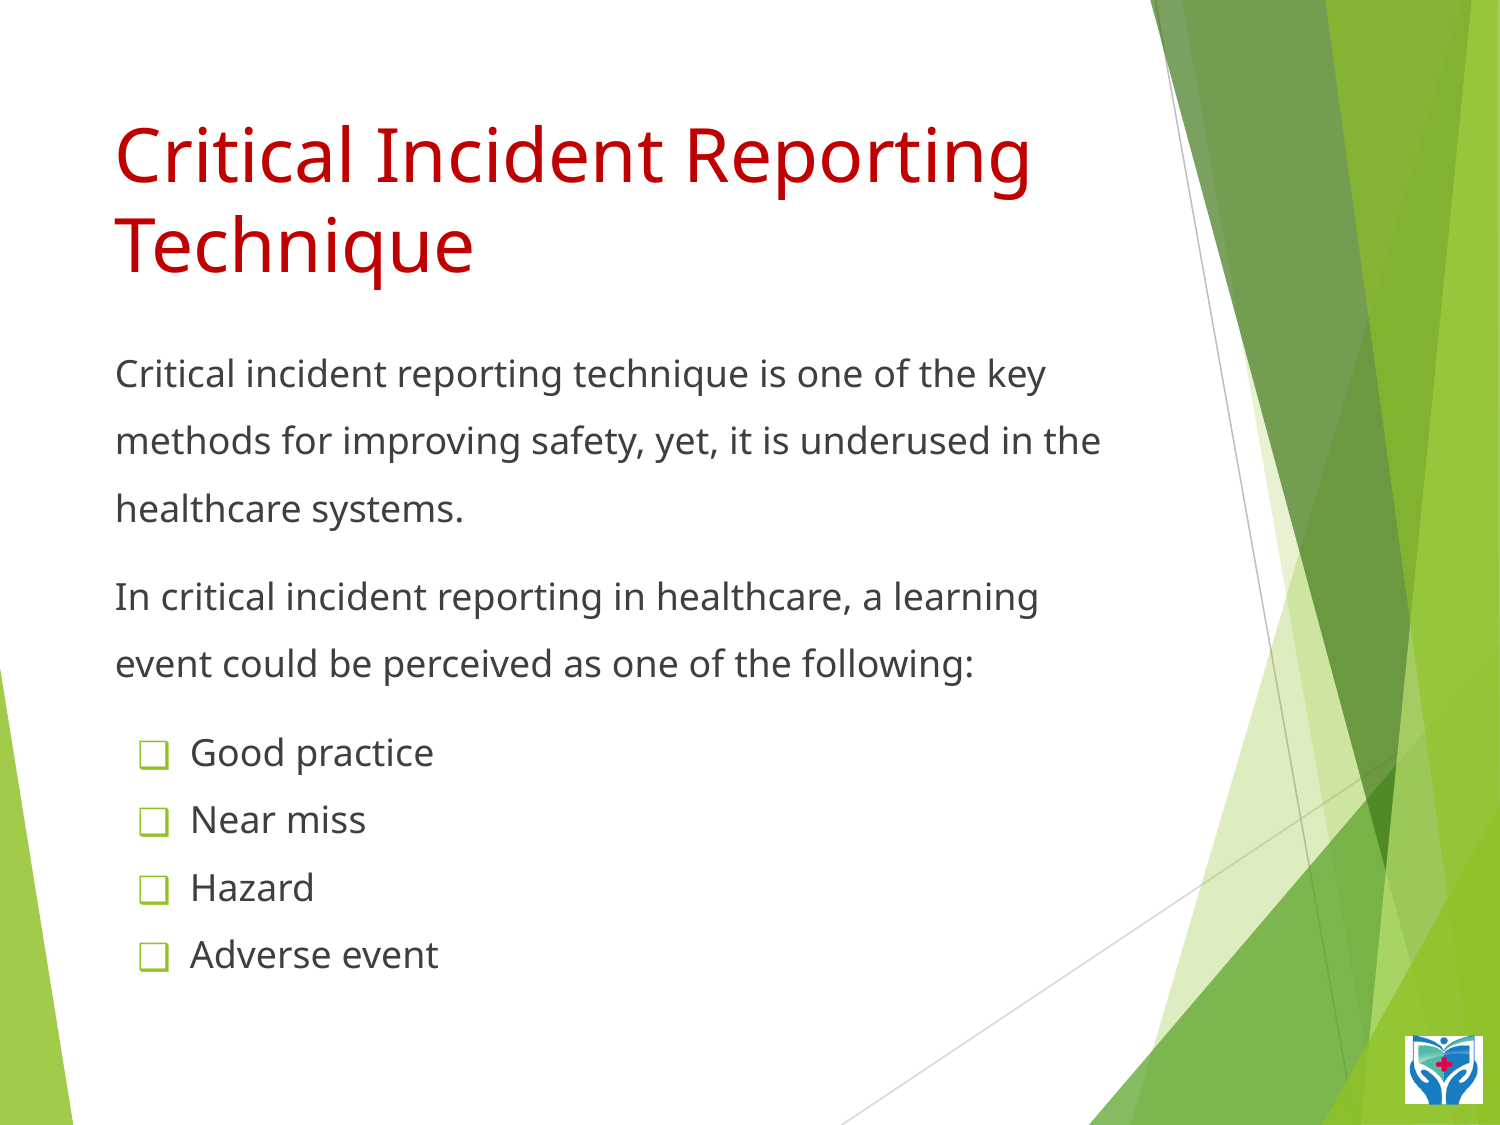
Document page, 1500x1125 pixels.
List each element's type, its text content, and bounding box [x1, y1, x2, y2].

picture [1404, 1035, 1483, 1105]
list Critical incident reporting technique is one of the key methods for improving safety, yet, it is underused in the healthcare systems. In critical incident reporting in healthcare, a learning event could be perceived as one of the following: Good practice Near miss Hazard Adverse event [99, 319, 1142, 957]
title Critical Incident Reporting Technique [99, 99, 1142, 317]
